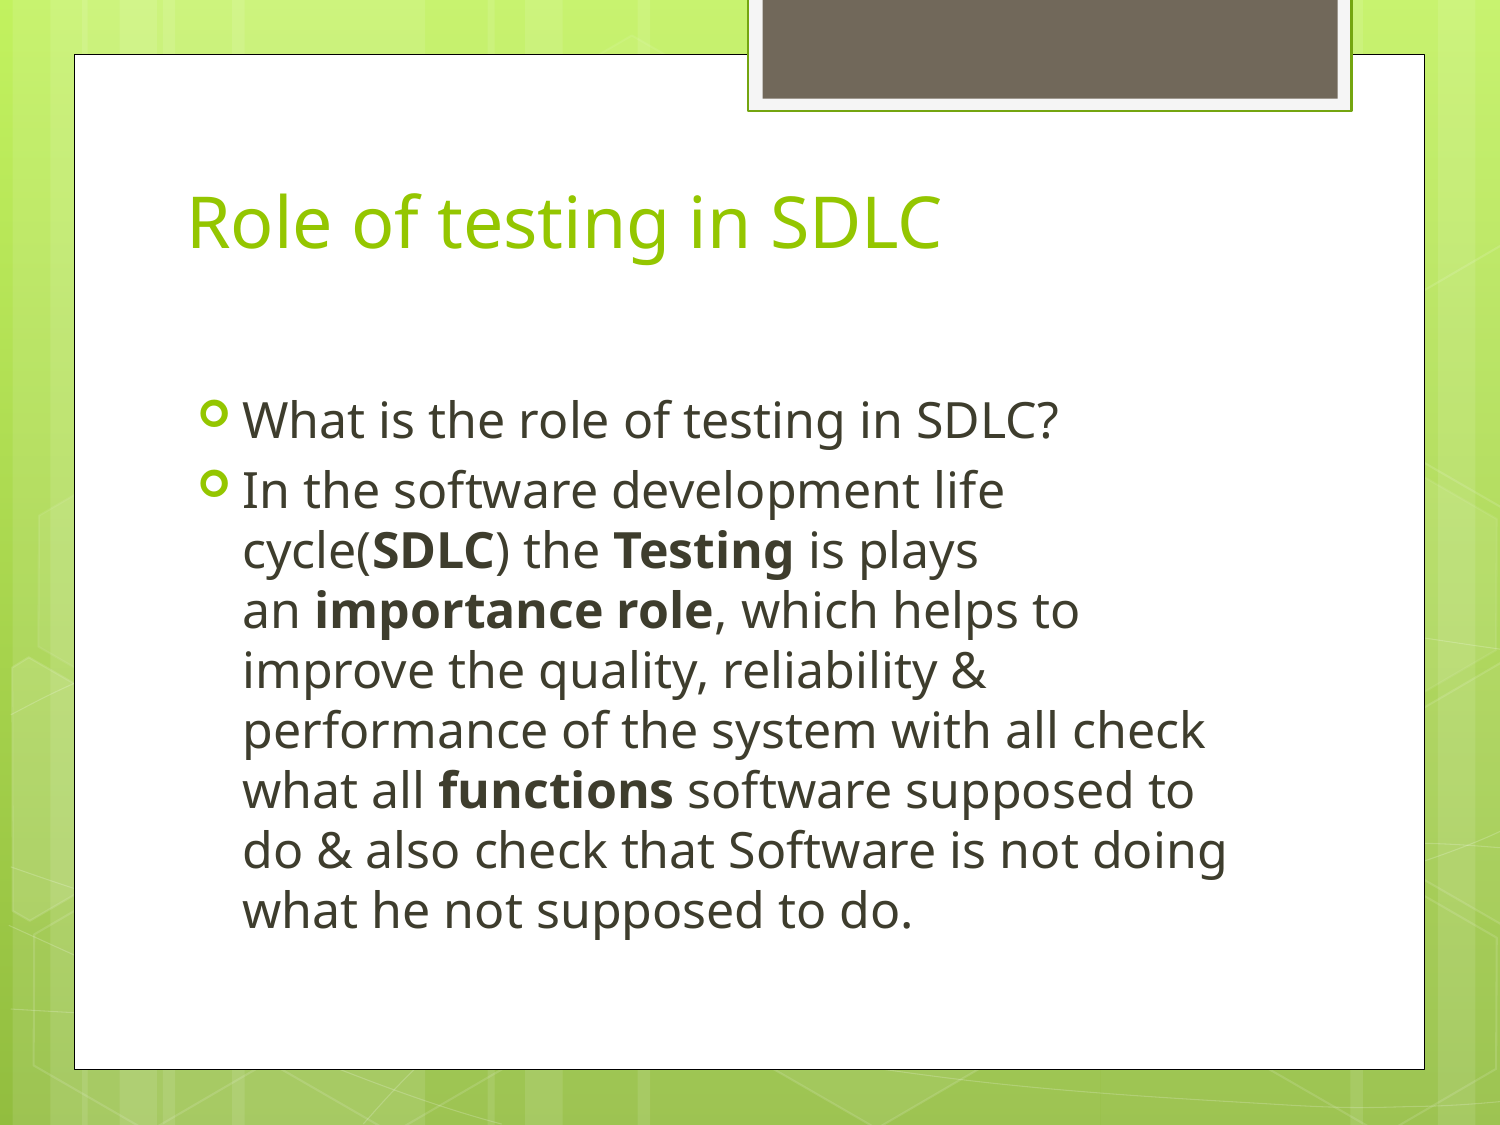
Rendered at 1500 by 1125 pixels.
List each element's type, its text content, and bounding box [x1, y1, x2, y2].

title Role of testing in SDLC [171, 168, 1324, 357]
list What is the role of testing in SDLC? In the software development life cycle(SDLC) the Testing is plays an importance role, which helps to improve the quality, reliability & performance of the system with all check what all functions software supposed to do & also check that Software is not doing what he not supposed to do. [171, 381, 1283, 957]
